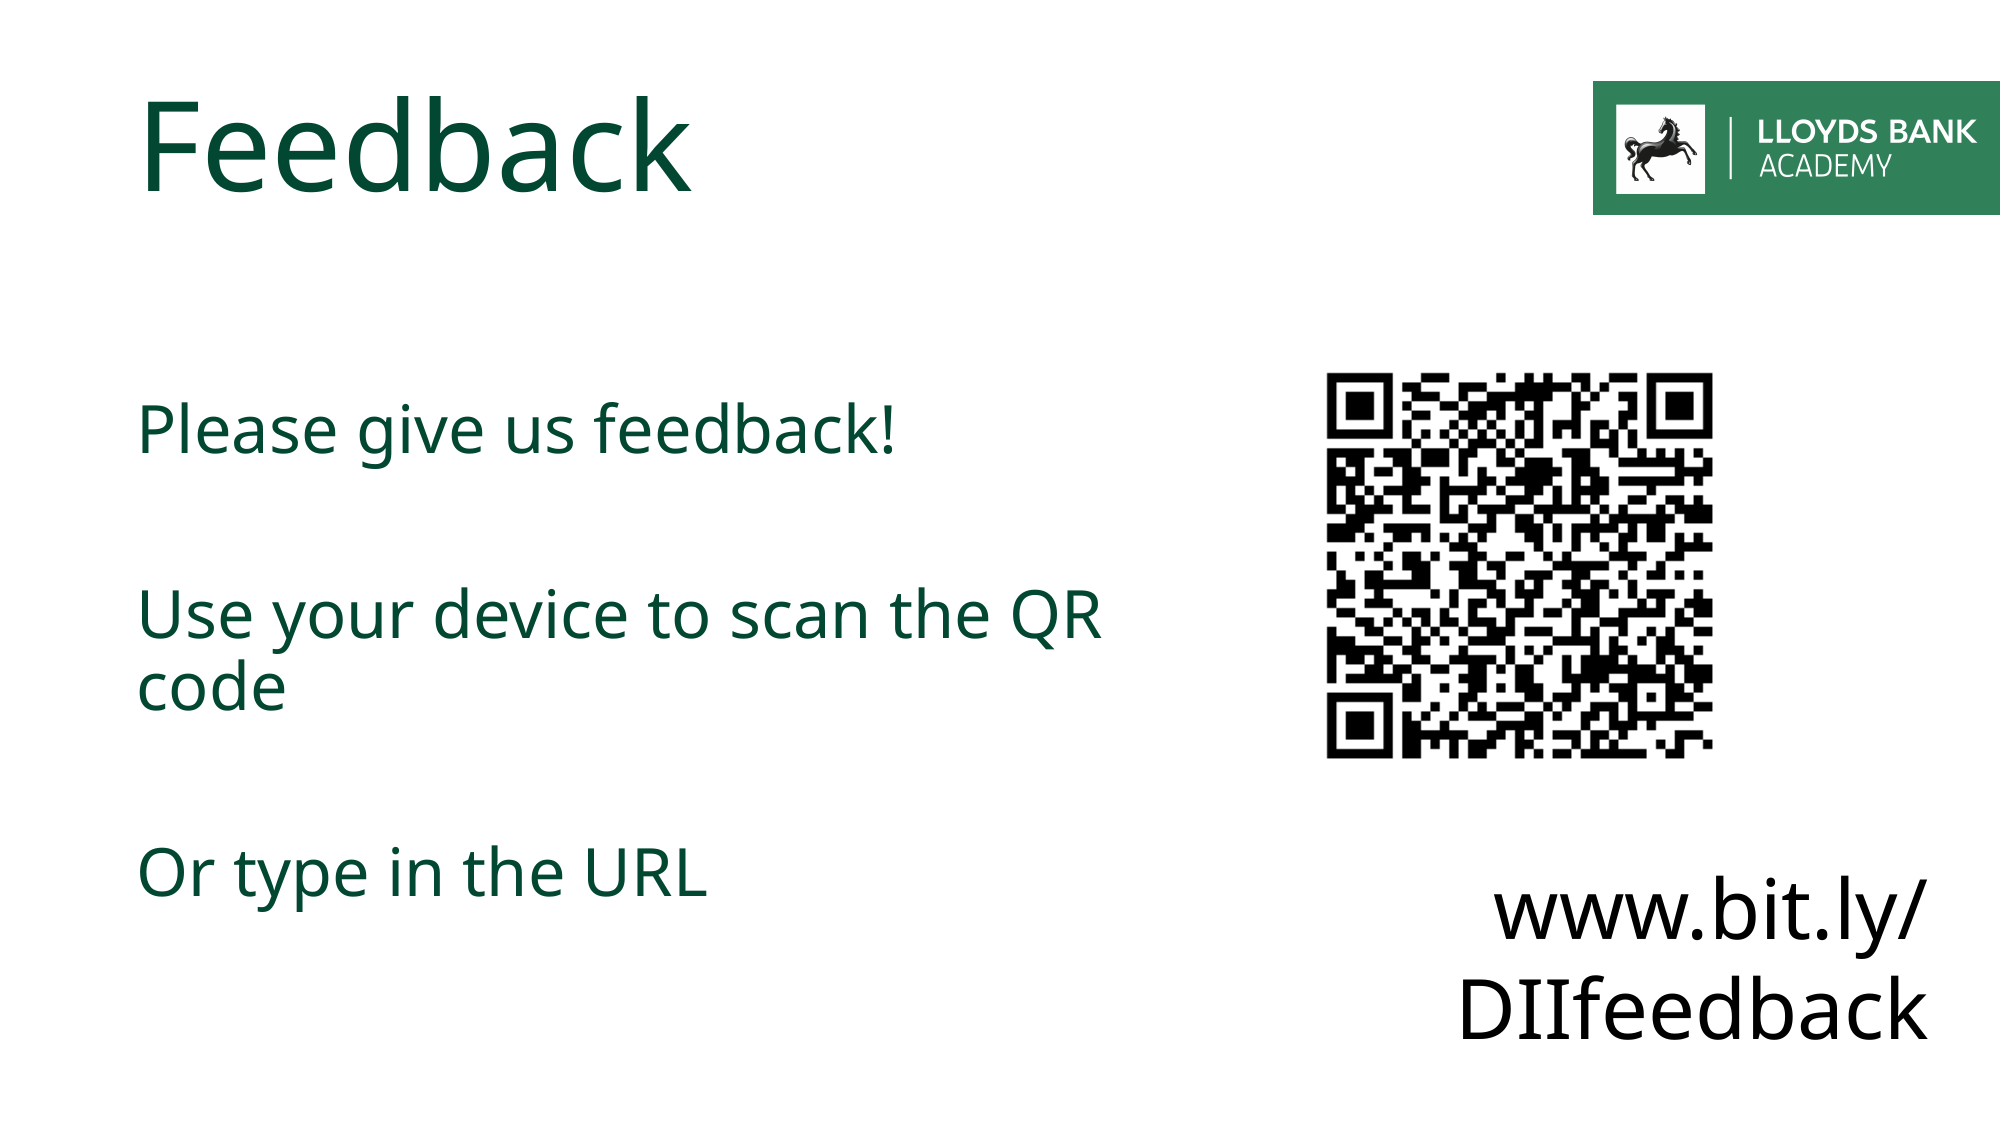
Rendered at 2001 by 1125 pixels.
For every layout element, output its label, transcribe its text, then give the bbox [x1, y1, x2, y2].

list Feedback [121, 75, 1579, 221]
picture [1285, 331, 1755, 801]
text_box www.bit.ly/DIIfeedback [1065, 848, 1944, 1064]
list Please give us feedback! Use your device to scan the QR code Or type in the URL [121, 331, 1170, 975]
picture [1593, 81, 2000, 215]
